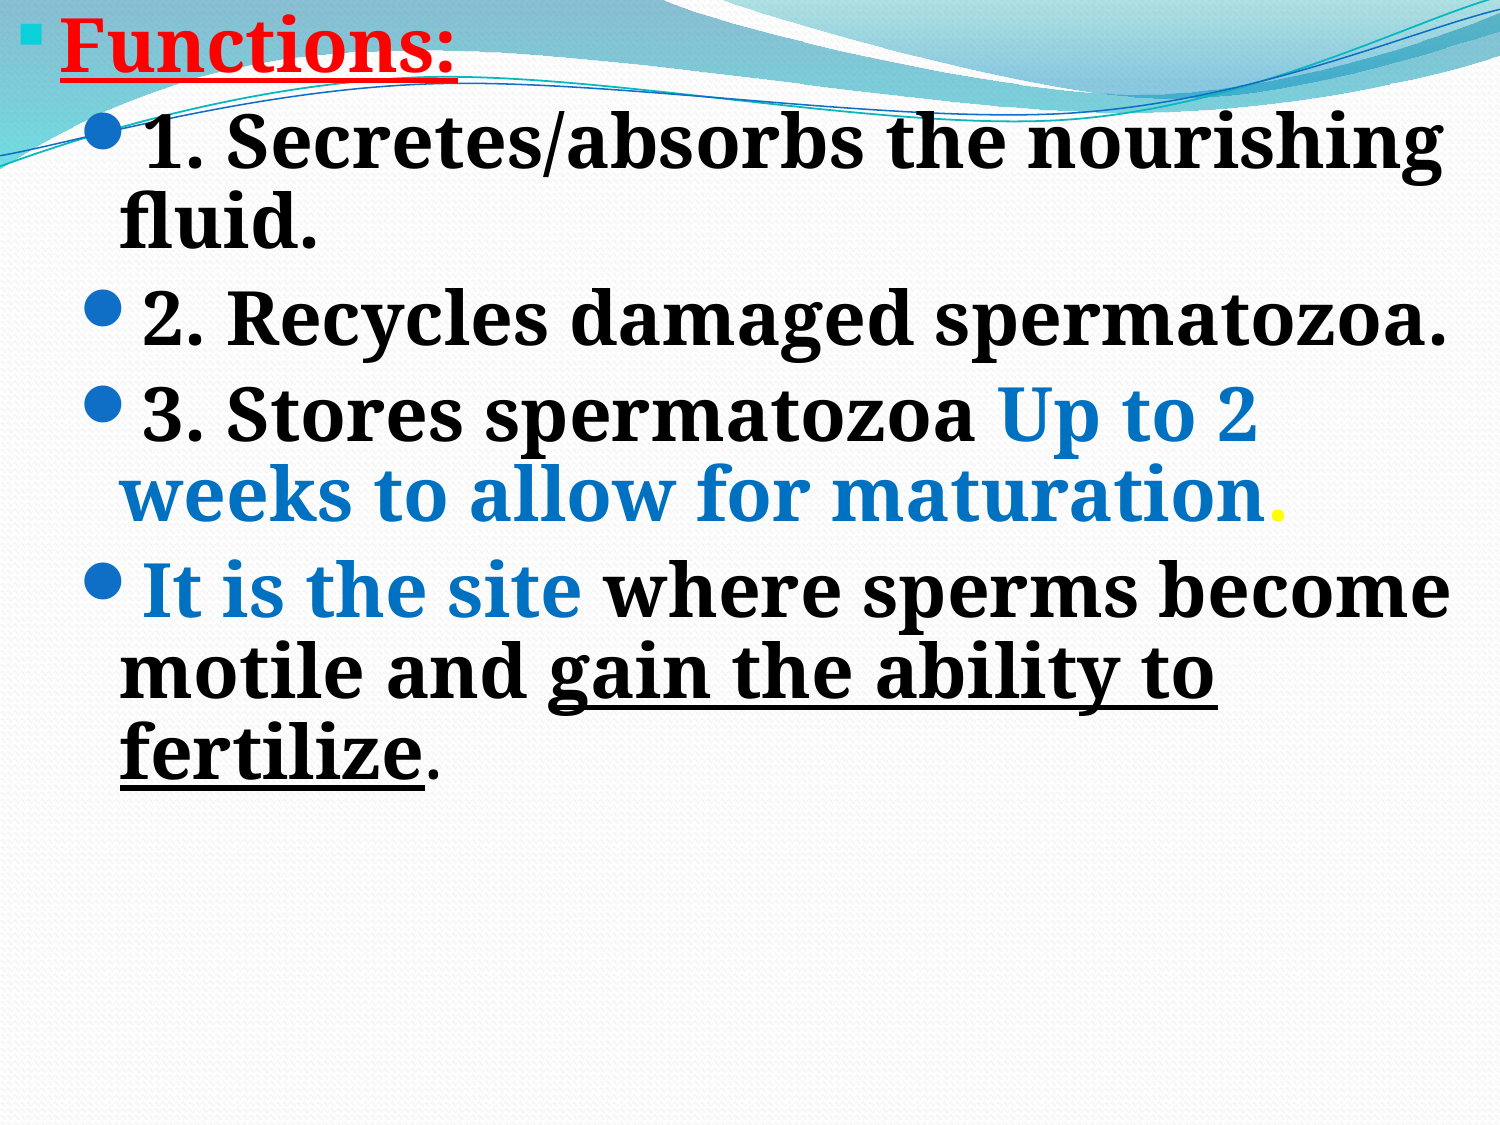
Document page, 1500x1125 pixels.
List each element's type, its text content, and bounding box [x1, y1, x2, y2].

list Functions: 1. Secretes/absorbs the nourishing fluid. 2. Recycles damaged spermatozoa. 3. Stores spermatozoa Up to 2 weeks to allow for maturation. It is the site where sperms become motile and gain the ability to fertilize. [0, 0, 1500, 1125]
